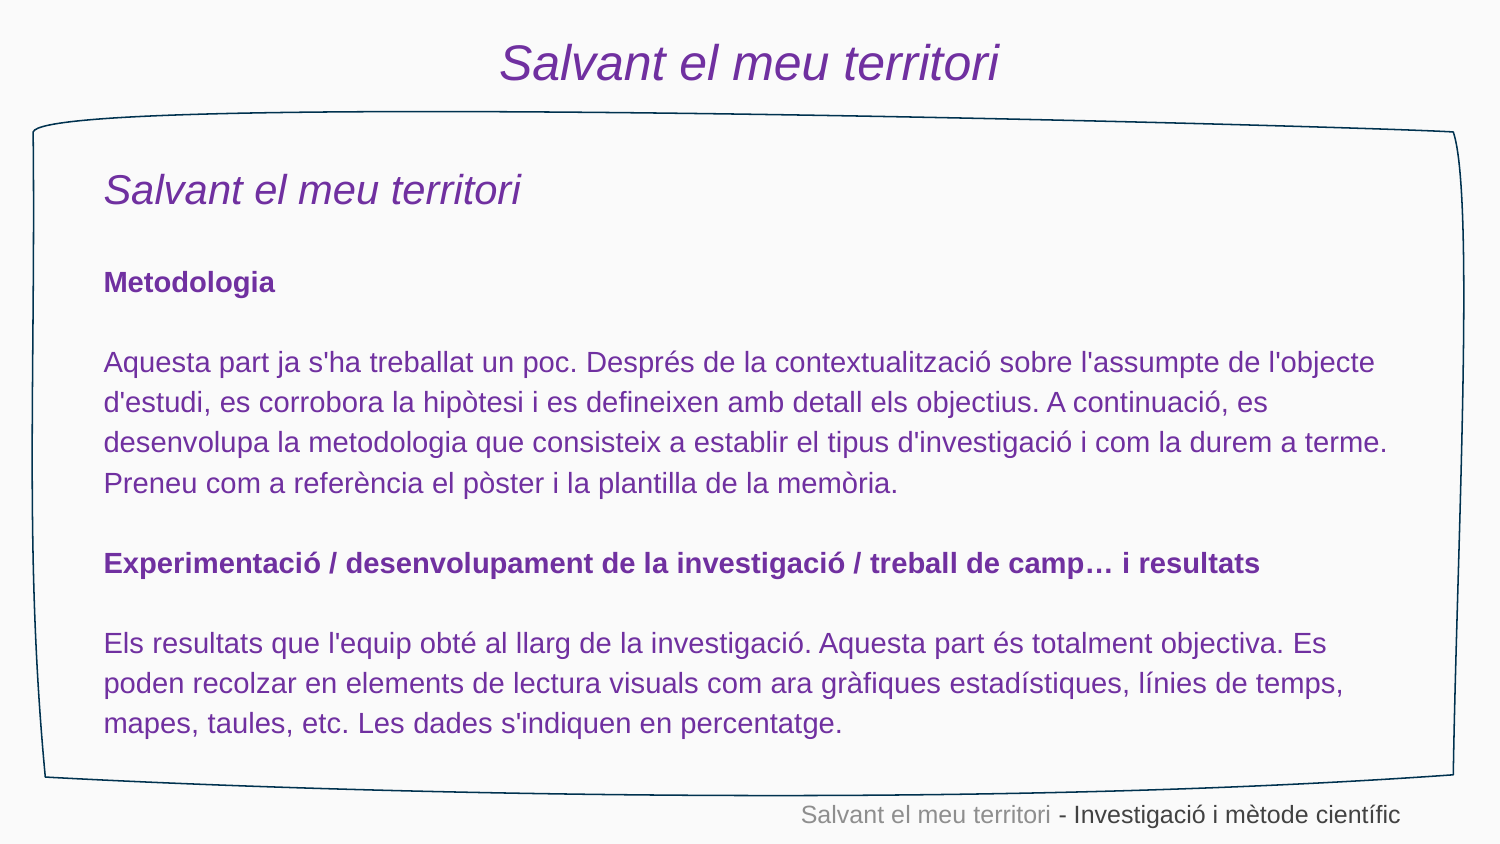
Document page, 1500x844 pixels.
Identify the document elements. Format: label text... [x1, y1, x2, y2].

text_box Salvant el meu territori [88, 147, 1417, 234]
list Metodologia Aquesta part ja s'ha treballat un poc. Després de la contextualització sobre l'assumpte de l'objecte d'estudi, es corrobora la hipòtesi i es defineixen amb detall els objectius. A continuació, es desenvolupa la metodologia que consisteix a establir el tipus d'investigació i com la durem a terme. Preneu com a referència el pòster i la plantilla de la memòria. Experimentació / desenvolupament de la investigació / treball de camp… i resultats Els resultats que l'equip obté al llarg de la investigació. Aquesta part és totalment objectiva. Es poden recolzar en elements de lectura visuals com ara gràfiques estadístiques, línies de temps, mapes, taules, etc. Les dades s'indiquen en percentatge. [88, 242, 1417, 747]
text_box Salvant el meu territori [0, 20, 1499, 106]
text_box [32, 111, 1464, 790]
text_box Salvant el meu territori - Investigació i mètode científic [88, 790, 1417, 844]
